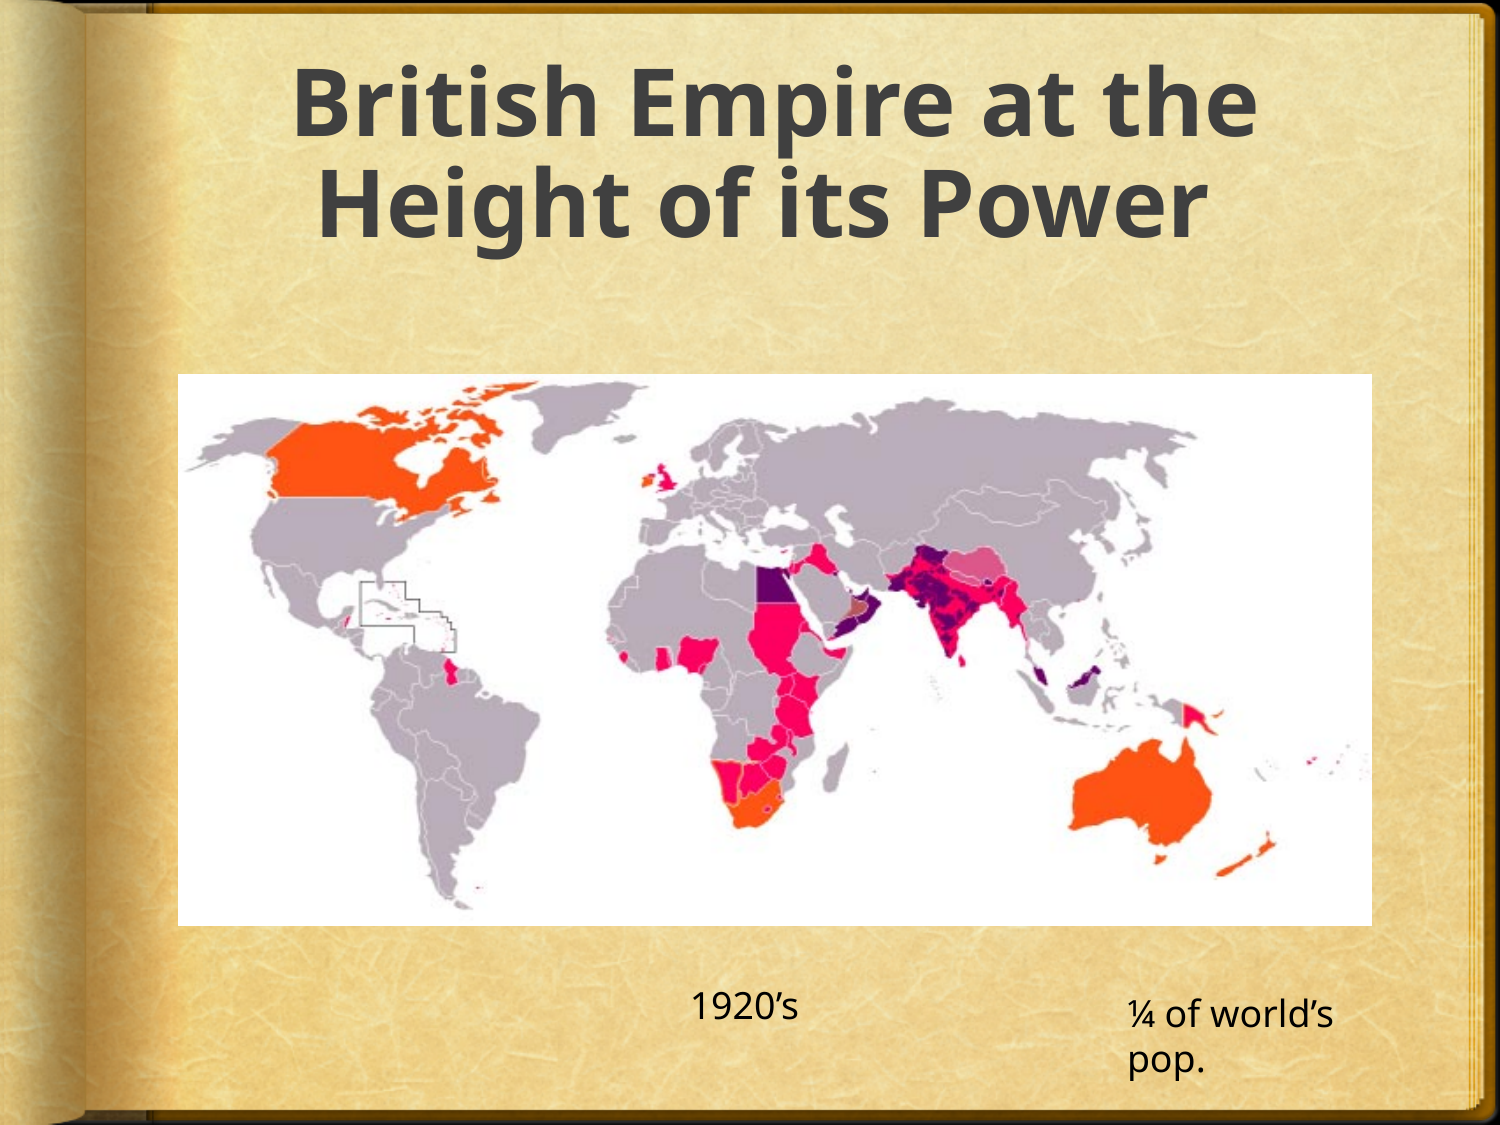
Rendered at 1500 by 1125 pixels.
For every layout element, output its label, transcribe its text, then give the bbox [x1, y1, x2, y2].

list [177, 294, 1373, 1006]
title British Empire at the Height of its Power [178, 45, 1372, 265]
text_box ¼ of world’s pop. [1112, 1006, 1372, 1087]
text_box 1920’s [674, 1006, 1038, 1035]
picture [0, 0, 1500, 1125]
